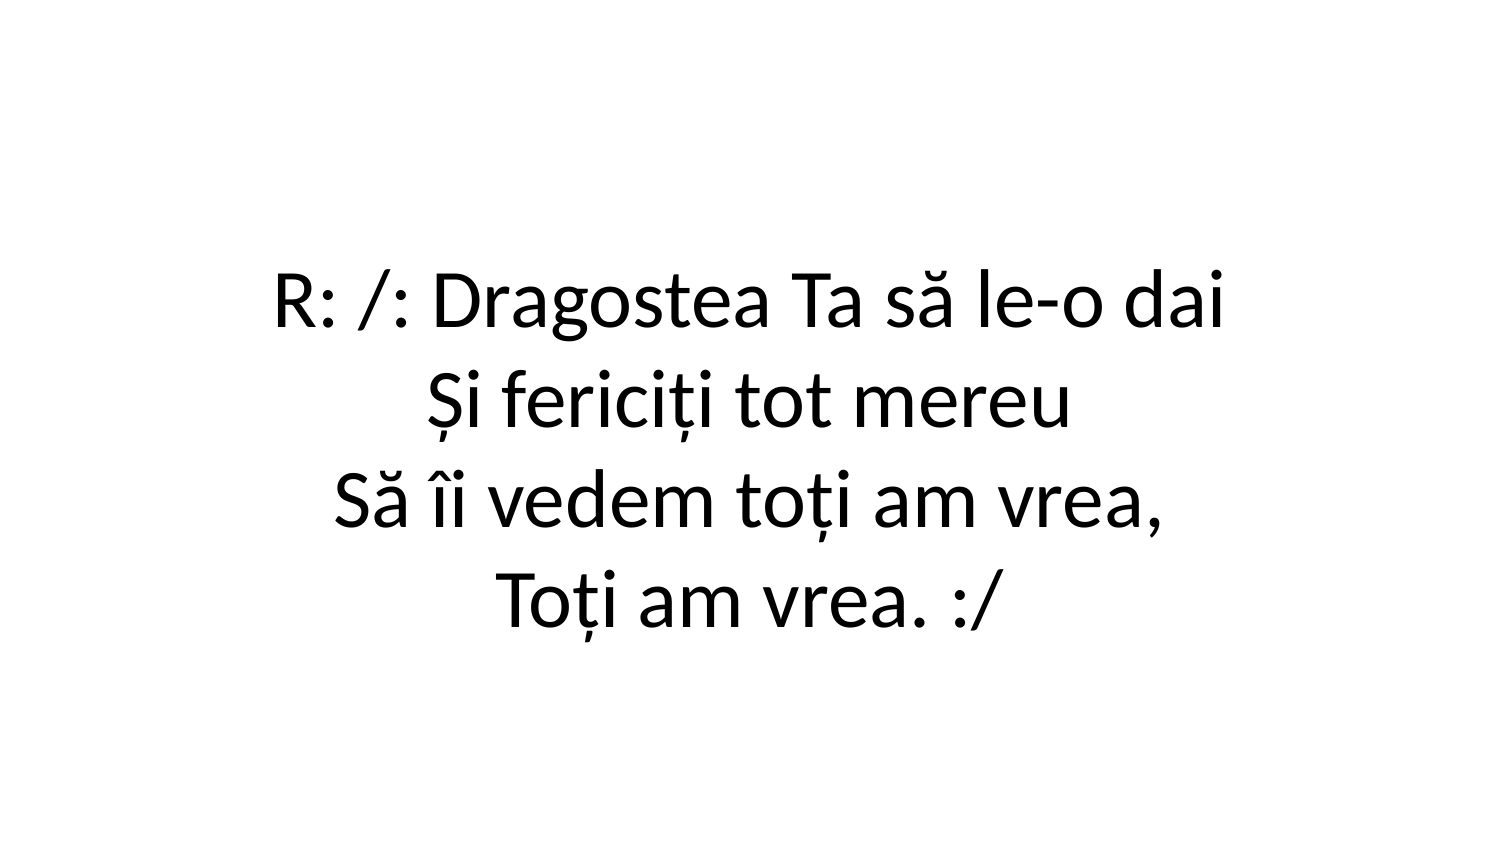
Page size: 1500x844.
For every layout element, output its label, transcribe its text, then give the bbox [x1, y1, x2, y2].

text_box R: /: Dragostea Ta să le-o dai Și fericiți tot mereu Să îi vedem toți am vrea, Toți am vrea. :/ [257, 192, 1243, 652]
